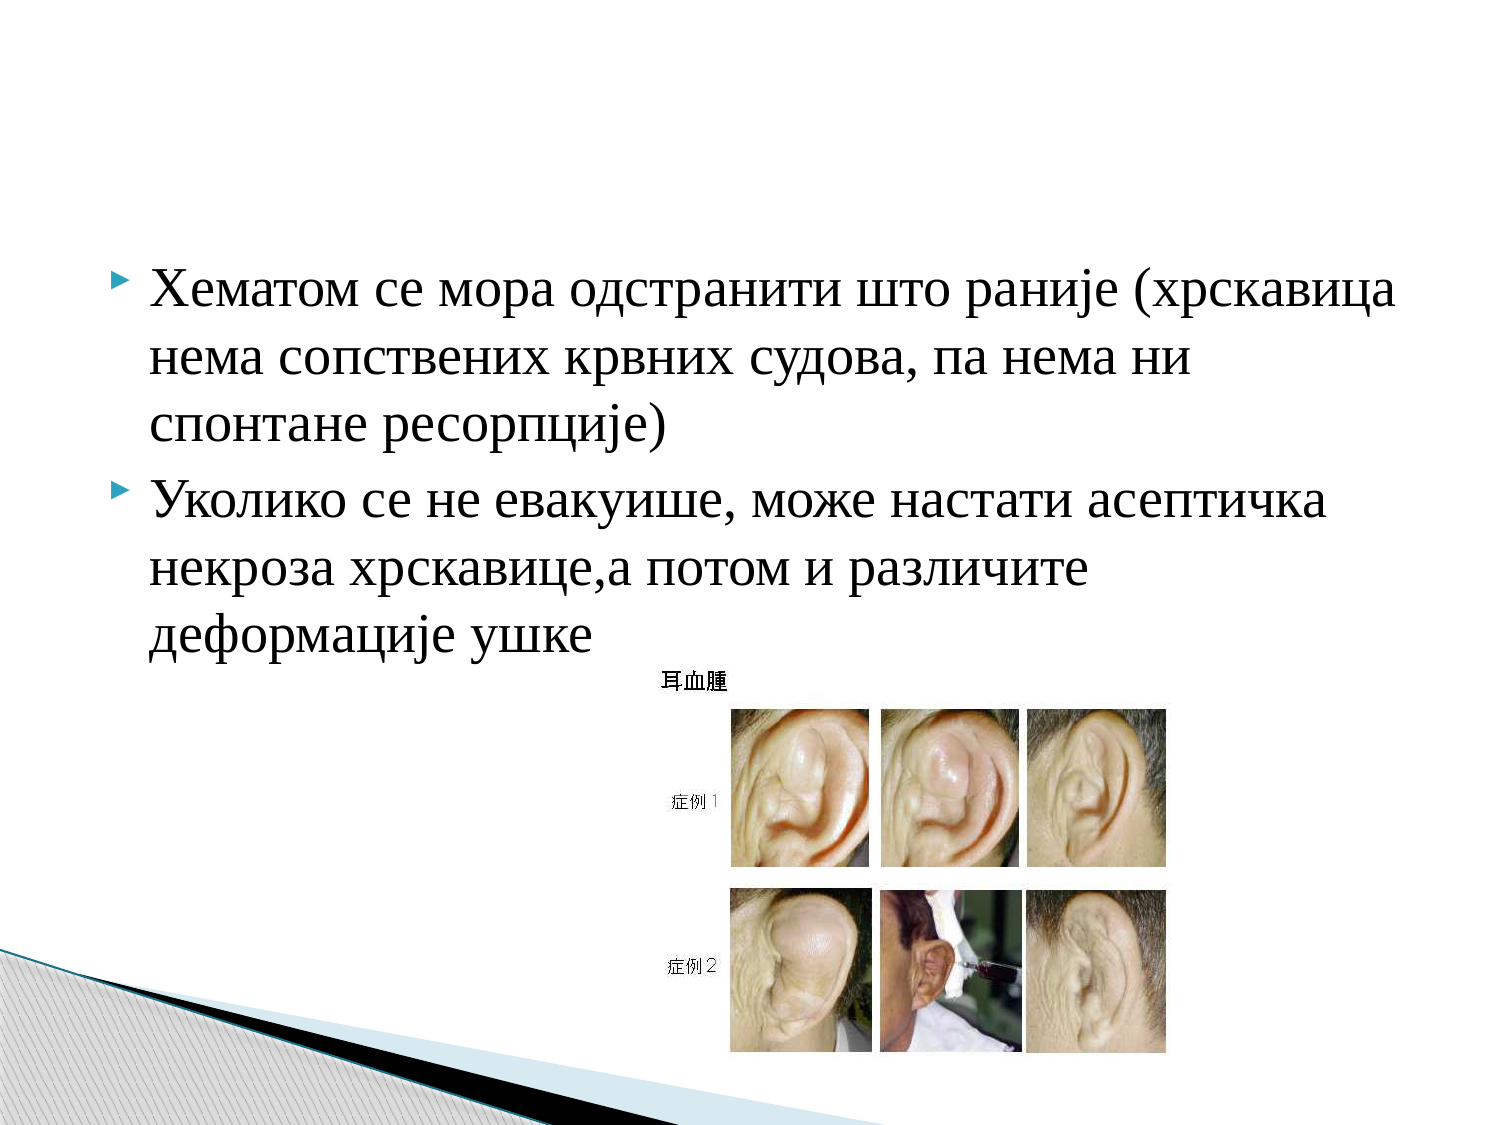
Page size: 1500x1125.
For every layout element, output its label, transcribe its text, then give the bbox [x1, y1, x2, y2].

list Хематом се мора одстранити што раније (хрскавица нема сопствених крвних судова, па нема ни спонтане ресорпције) Уколико се не евакуише, може настати асептичка некроза хрскавице,а потом и различите деформације ушке [74, 242, 1426, 986]
picture [649, 662, 1174, 1064]
